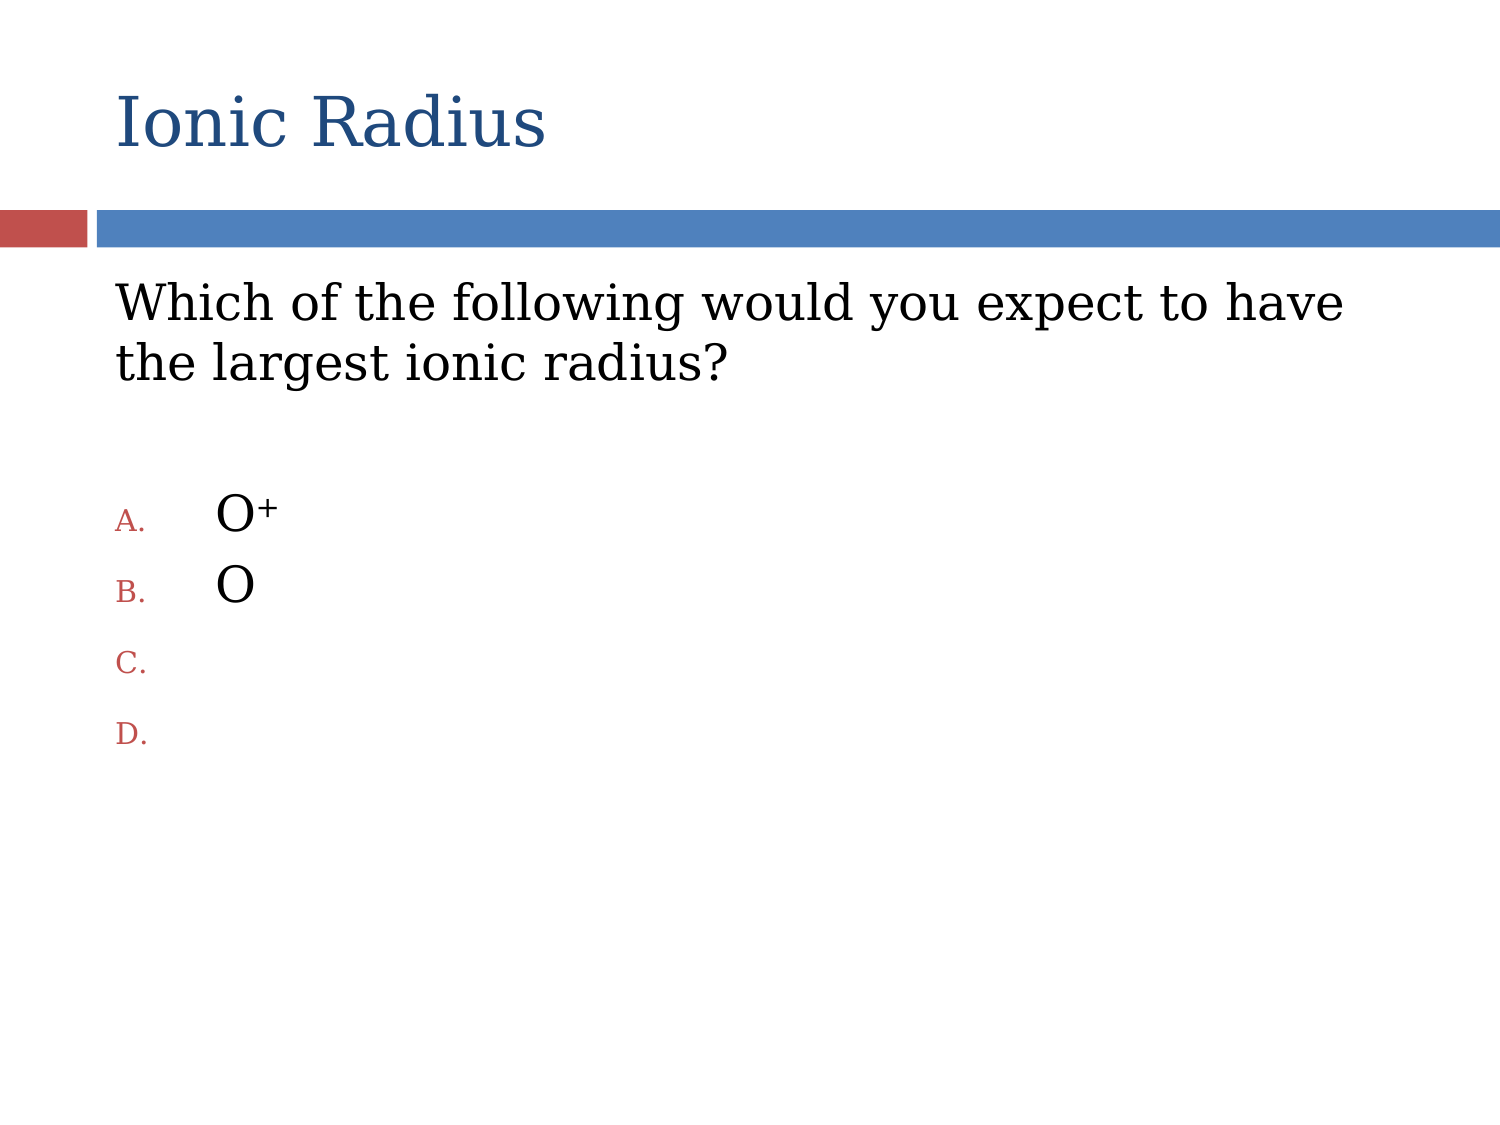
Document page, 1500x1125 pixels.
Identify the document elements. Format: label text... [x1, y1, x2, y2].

title Ionic Radius [100, 37, 1438, 200]
